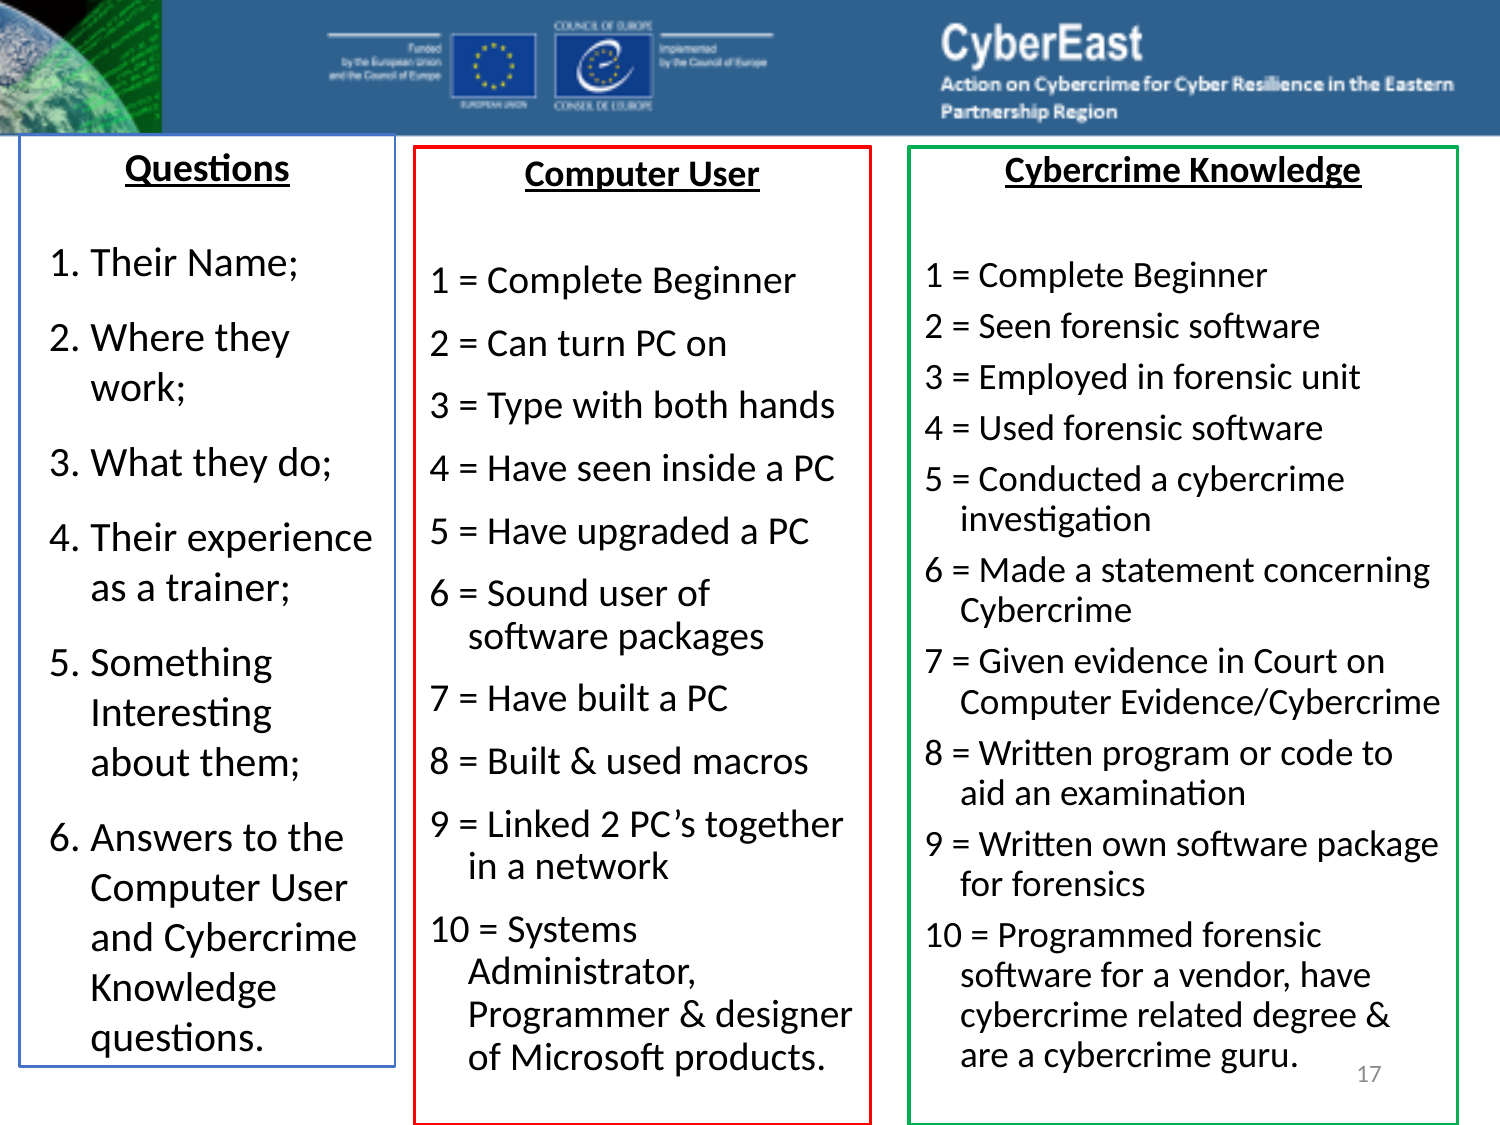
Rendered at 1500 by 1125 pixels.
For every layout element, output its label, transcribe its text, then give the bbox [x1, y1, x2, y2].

list Computer User 1 = Complete Beginner 2 = Can turn PC on 3 = Type with both hands 4 = Have seen inside a PC 5 = Have upgraded a PC 6 = Sound user of software packages 7 = Have built a PC 8 = Built & used macros 9 = Linked 2 PC’s together in a network 10 = Systems Administrator, Programmer & designer of Microsoft products. [414, 146, 871, 1125]
picture [0, 0, 1500, 1125]
list Cybercrime Knowledge 1 = Complete Beginner 2 = Seen forensic software 3 = Employed in forensic unit 4 = Used forensic software 5 = Conducted a cybercrime investigation 6 = Made a statement concerning Cybercrime 7 = Given evidence in Court on Computer Evidence/Cybercrime 8 = Written program or code to aid an examination 9 = Written own software package for forensics 10 = Programmed forensic software for a vendor, have cybercrime related degree & are a cybercrime guru. [909, 146, 1458, 1125]
text_box Questions Their Name; Where they work; What they do; Their experience as a trainer; Something Interesting about them; Answers to the Computer User and Cybercrime Knowledge questions. [19, 134, 396, 1067]
